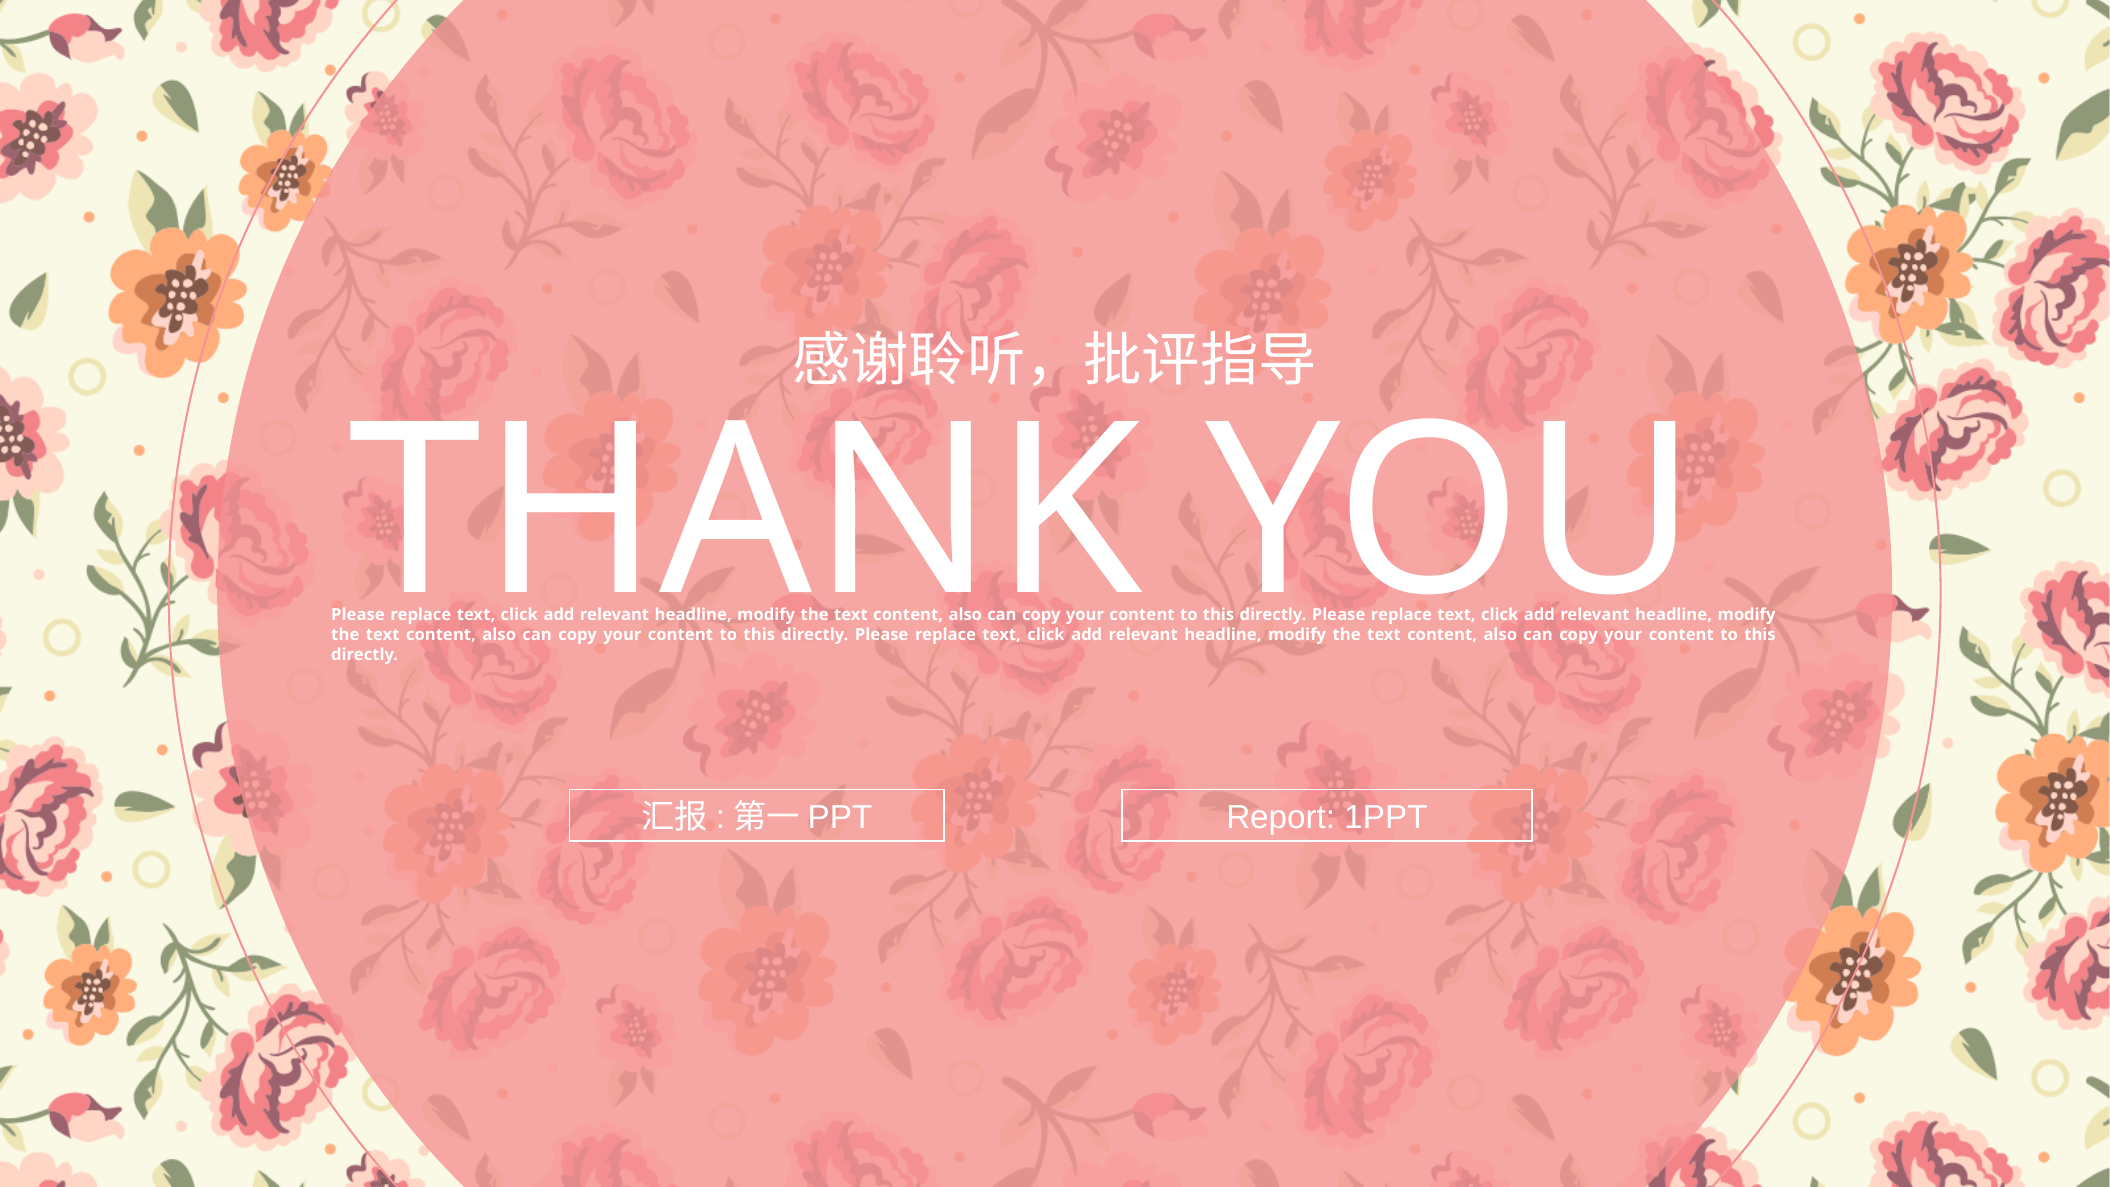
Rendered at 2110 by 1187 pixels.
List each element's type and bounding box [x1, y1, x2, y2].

text_box [1715, 0, 2110, 1187]
text_box [0, 0, 394, 1187]
text_box [167, 0, 1942, 1187]
